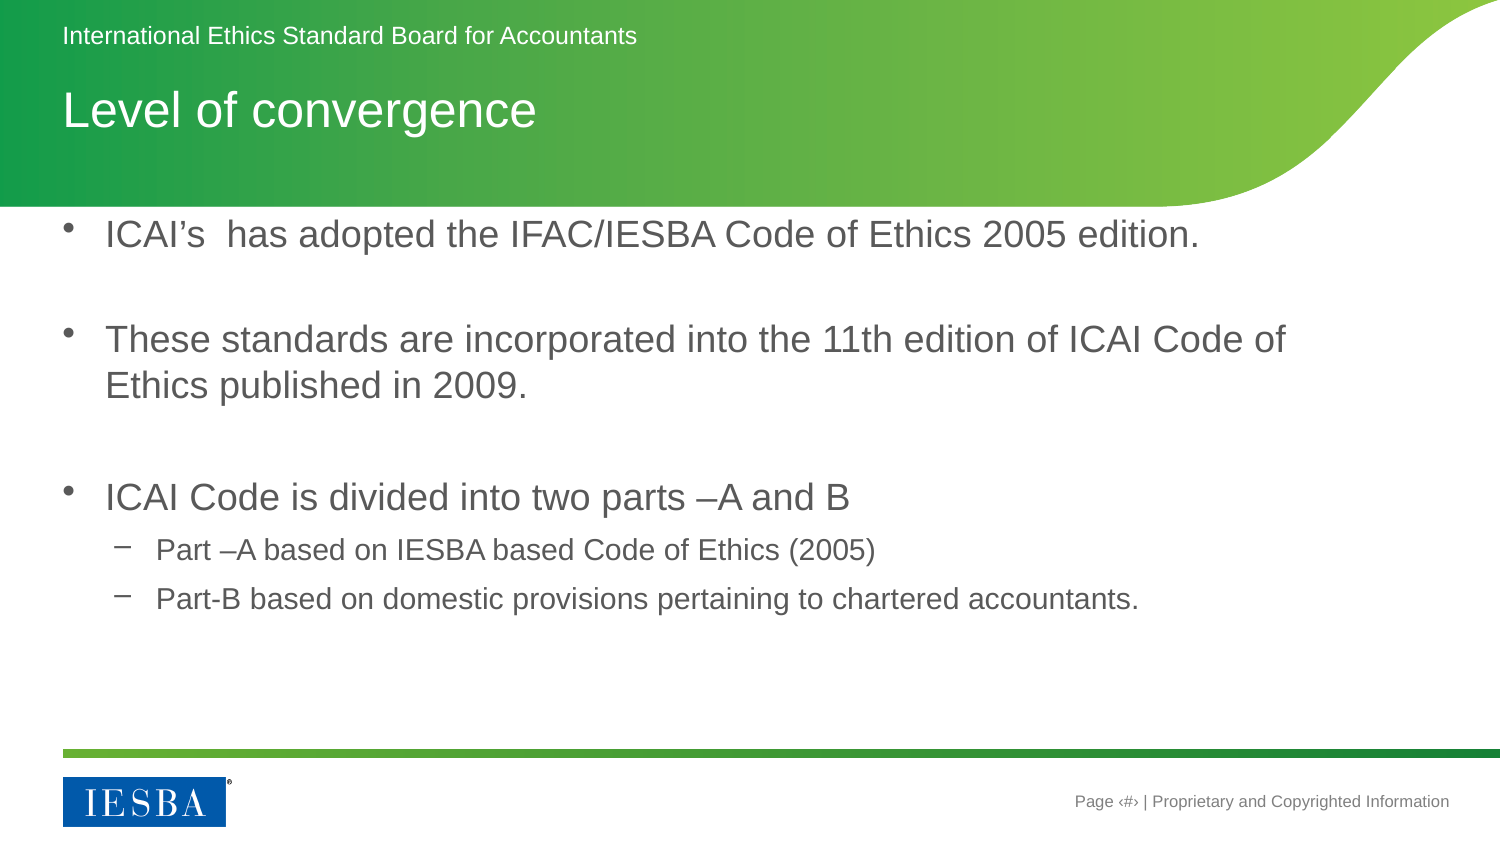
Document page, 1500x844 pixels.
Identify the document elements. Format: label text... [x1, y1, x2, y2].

title Level of convergence [61, 74, 1301, 142]
picture [0, 0, 1500, 207]
text_box International Ethics Standard Board for Accountants [62, 19, 913, 50]
picture [63, 777, 232, 827]
list ICAI’s has adopted the IFAC/IESBA Code of Ethics 2005 edition. These standards are incorporated into the 11th edition of ICAI Code of Ethics published in 2009. ICAI Code is divided into two parts –A and B Part –A based on IESBA based Code of Ethics (2005) Part-B based on domestic provisions pertaining to chartered accountants. [61, 208, 1363, 748]
